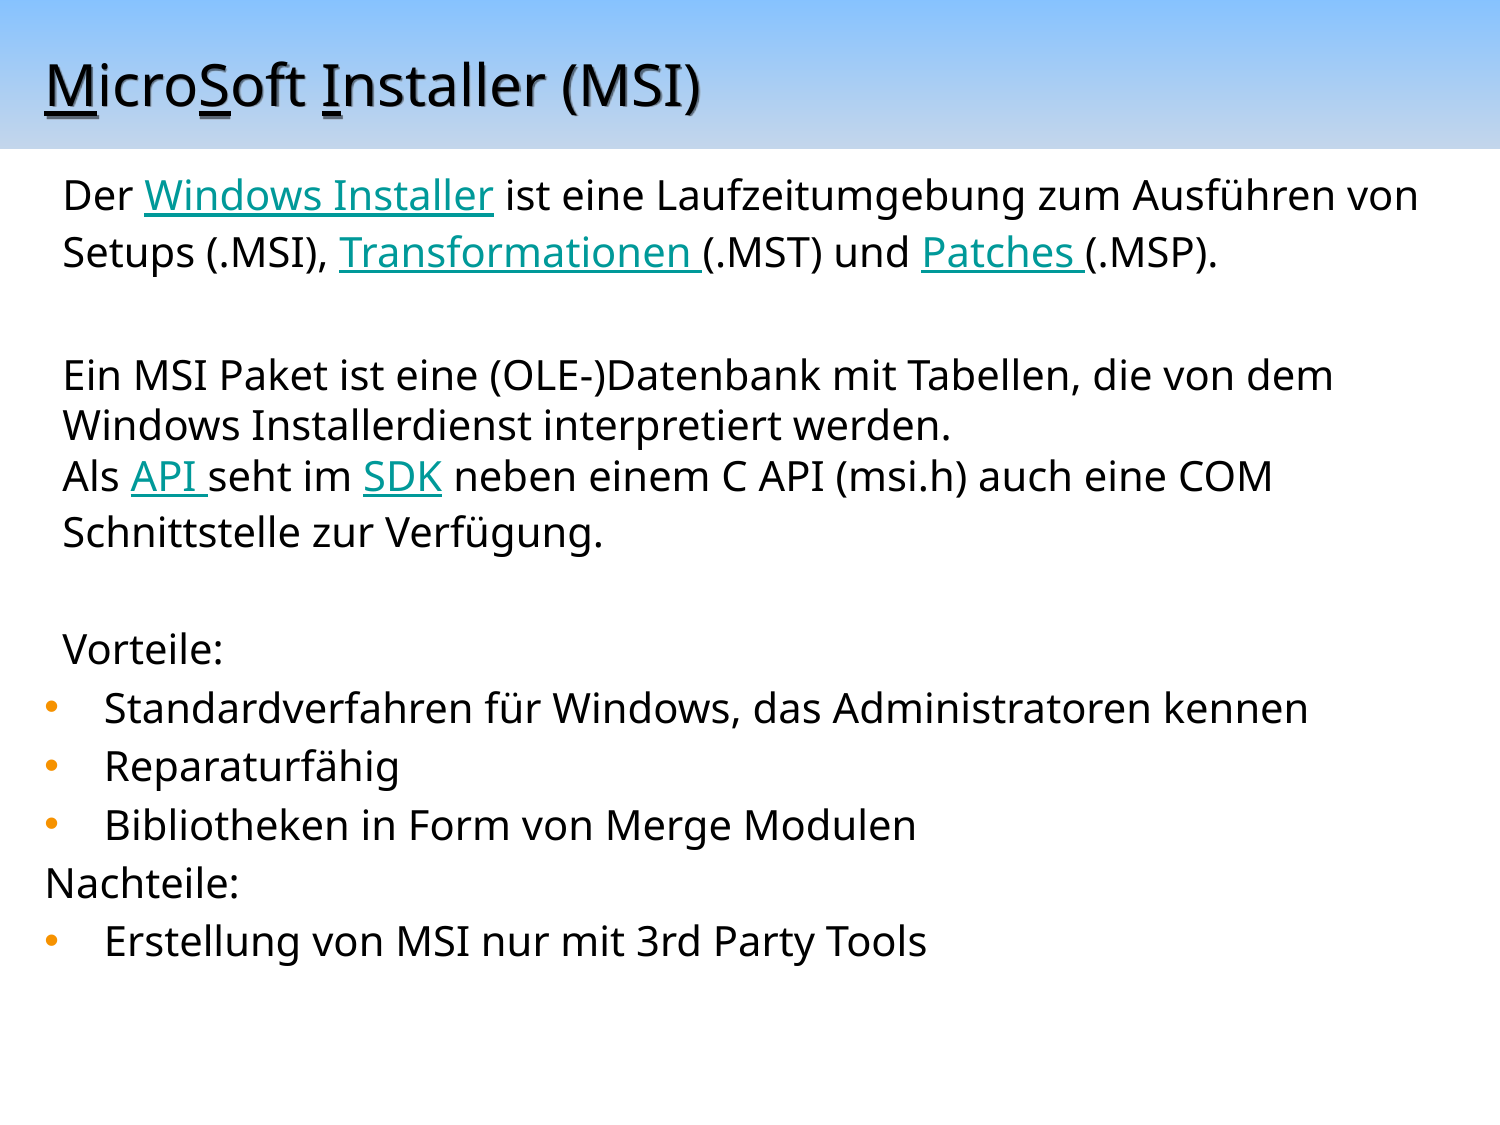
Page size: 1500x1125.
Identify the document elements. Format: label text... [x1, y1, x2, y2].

list Der Windows Installer ist eine Laufzeitumgebung zum Ausführen von Setups (.MSI), Transformationen (.MST) und Patches (.MSP). Ein MSI Paket ist eine (OLE-)Datenbank mit Tabellen, die von dem Windows Installerdienst interpretiert werden. Als API seht im SDK neben einem C API (msi.h) auch eine COM Schnittstelle zur Verfügung. Vorteile: Standardverfahren für Windows, das Administratoren kennen Reparaturfähig Bibliotheken in Form von Merge Modulen Nachteile: Erstellung von MSI nur mit 3rd Party Tools [29, 160, 1471, 1125]
title MicroSoft Installer (MSI) [29, 29, 1471, 138]
